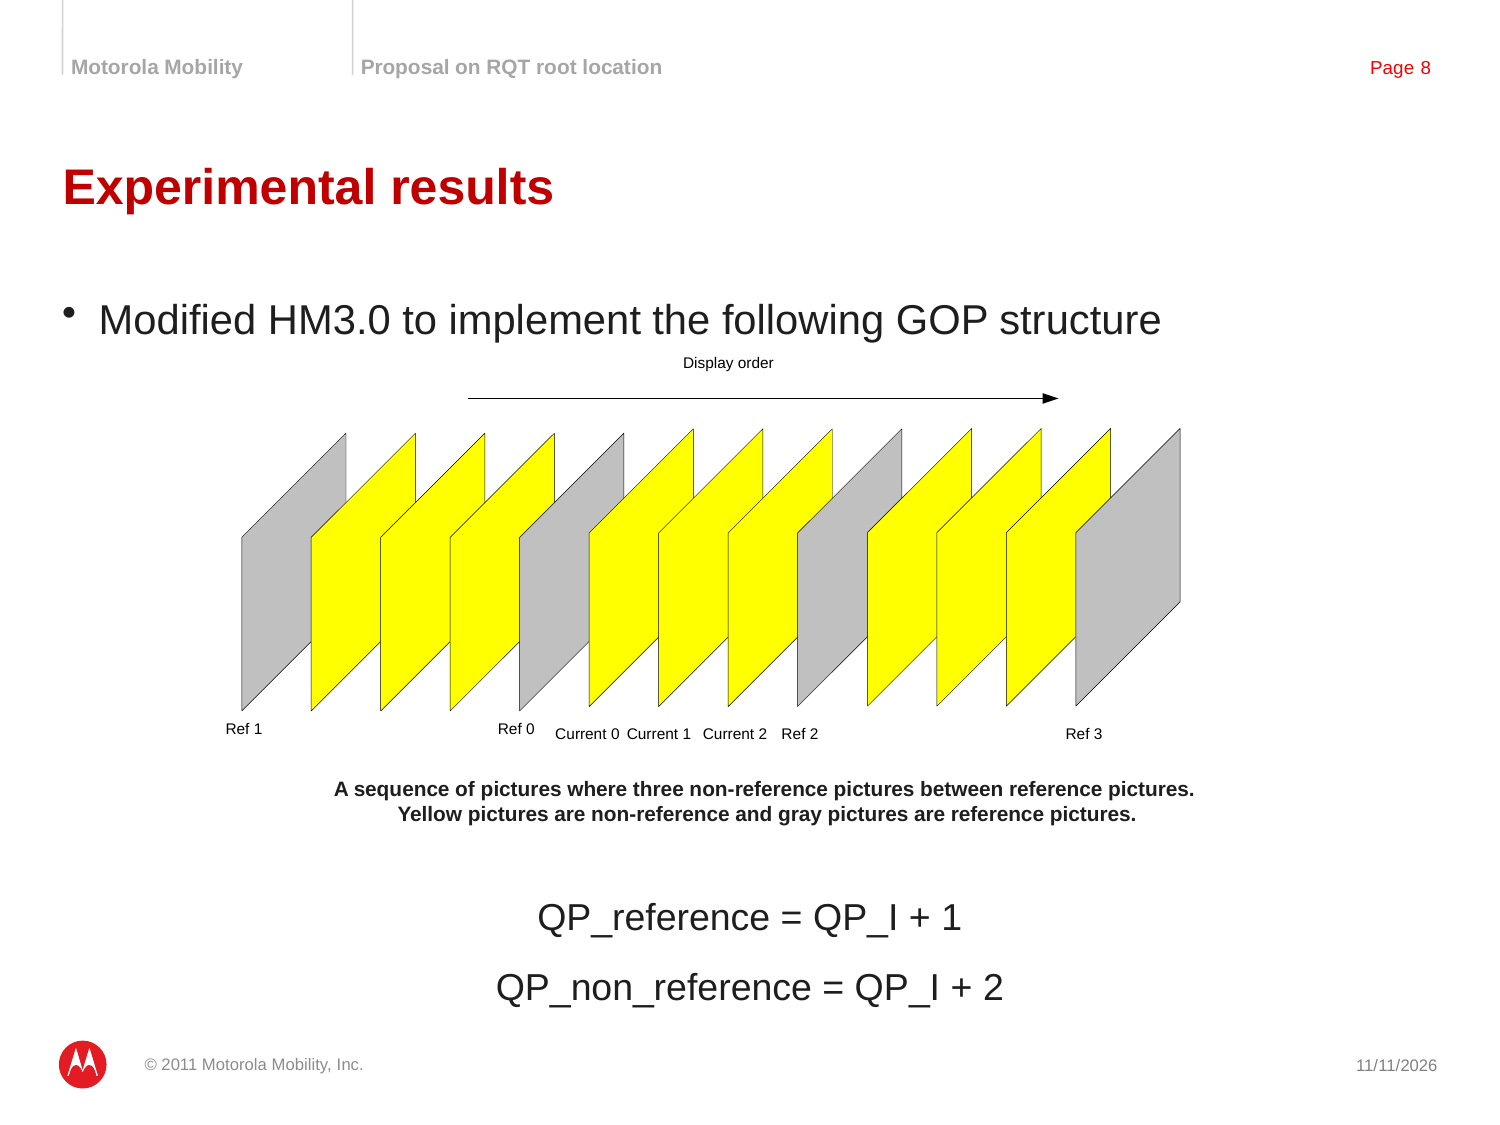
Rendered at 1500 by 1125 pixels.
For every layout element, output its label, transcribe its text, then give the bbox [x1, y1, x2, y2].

list Modified HM3.0 to implement the following GOP structure QP_reference = QP_I + 1 QP_non_reference = QP_I + 2 [61, 358, 1439, 1015]
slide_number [1347, 1043, 1447, 1087]
list Modified HM3.0 to implement the following GOP structure QP_reference = QP_I + 1 QP_non_reference = QP_I + 2 [61, 292, 1439, 357]
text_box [207, 344, 1183, 755]
footer © 2011 Motorola Mobility, Inc. [129, 1041, 605, 1086]
title Experimental results [62, 78, 1439, 215]
text_box A sequence of pictures where three non-reference pictures between reference pictures. Yellow pictures are non-reference and gray pictures are reference pictures. [318, 768, 1216, 834]
